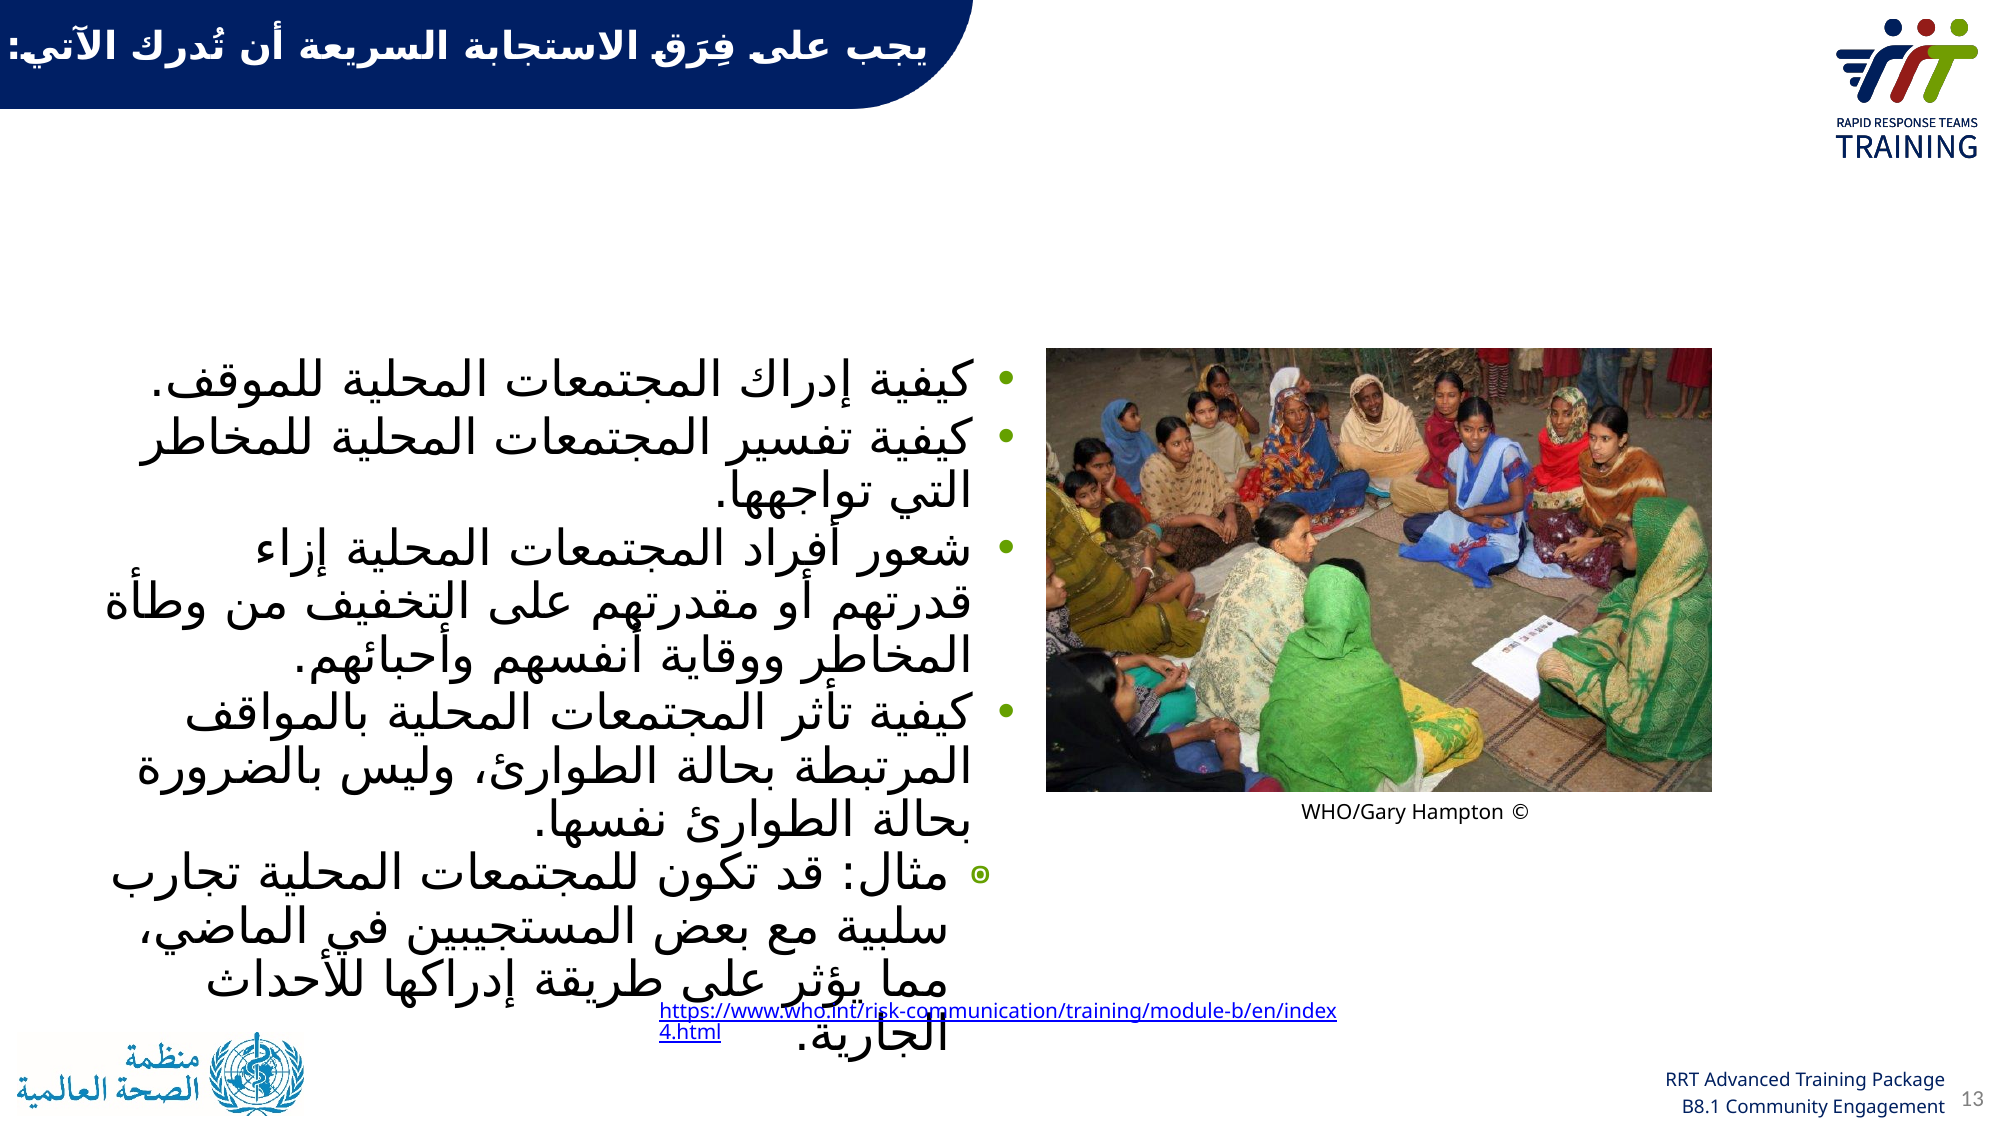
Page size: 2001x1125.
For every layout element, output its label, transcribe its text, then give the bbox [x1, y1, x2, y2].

picture [0, 0, 974, 109]
text_box © WHO/Gary Hampton [1293, 792, 1539, 832]
text_box يجب على فِرَق الاستجابة السريعة أن تُدرك الآتي: [0, 15, 937, 80]
list كيفية إدراك المجتمعات المحلية للموقف. كيفية تفسير المجتمعات المحلية للمخاطر التي تواجهها. شعور أفراد المجتمعات المحلية إزاء قدرتهم أو مقدرتهم على التخفيف من وطأة المخاطر ووقاية أنفسهم وأحبائهم. كيفية تأثر المجتمعات المحلية بالمواقف المرتبطة بحالة الطوارئ، وليس بالضرورة بحالة الطوارئ نفسها. مثال: قد تكون للمجتمعات المحلية تجارب سلبية مع بعض المستجيبين في الماضي، مما يؤثر على طريقة إدراكها للأحداث الجارية. [94, 346, 1023, 859]
picture [17, 1032, 304, 1116]
picture [1835, 19, 1978, 167]
picture [1046, 348, 1712, 792]
text_box https://www.who.int/risk-communication/training/module-b/en/index4.html [651, 990, 1348, 1034]
